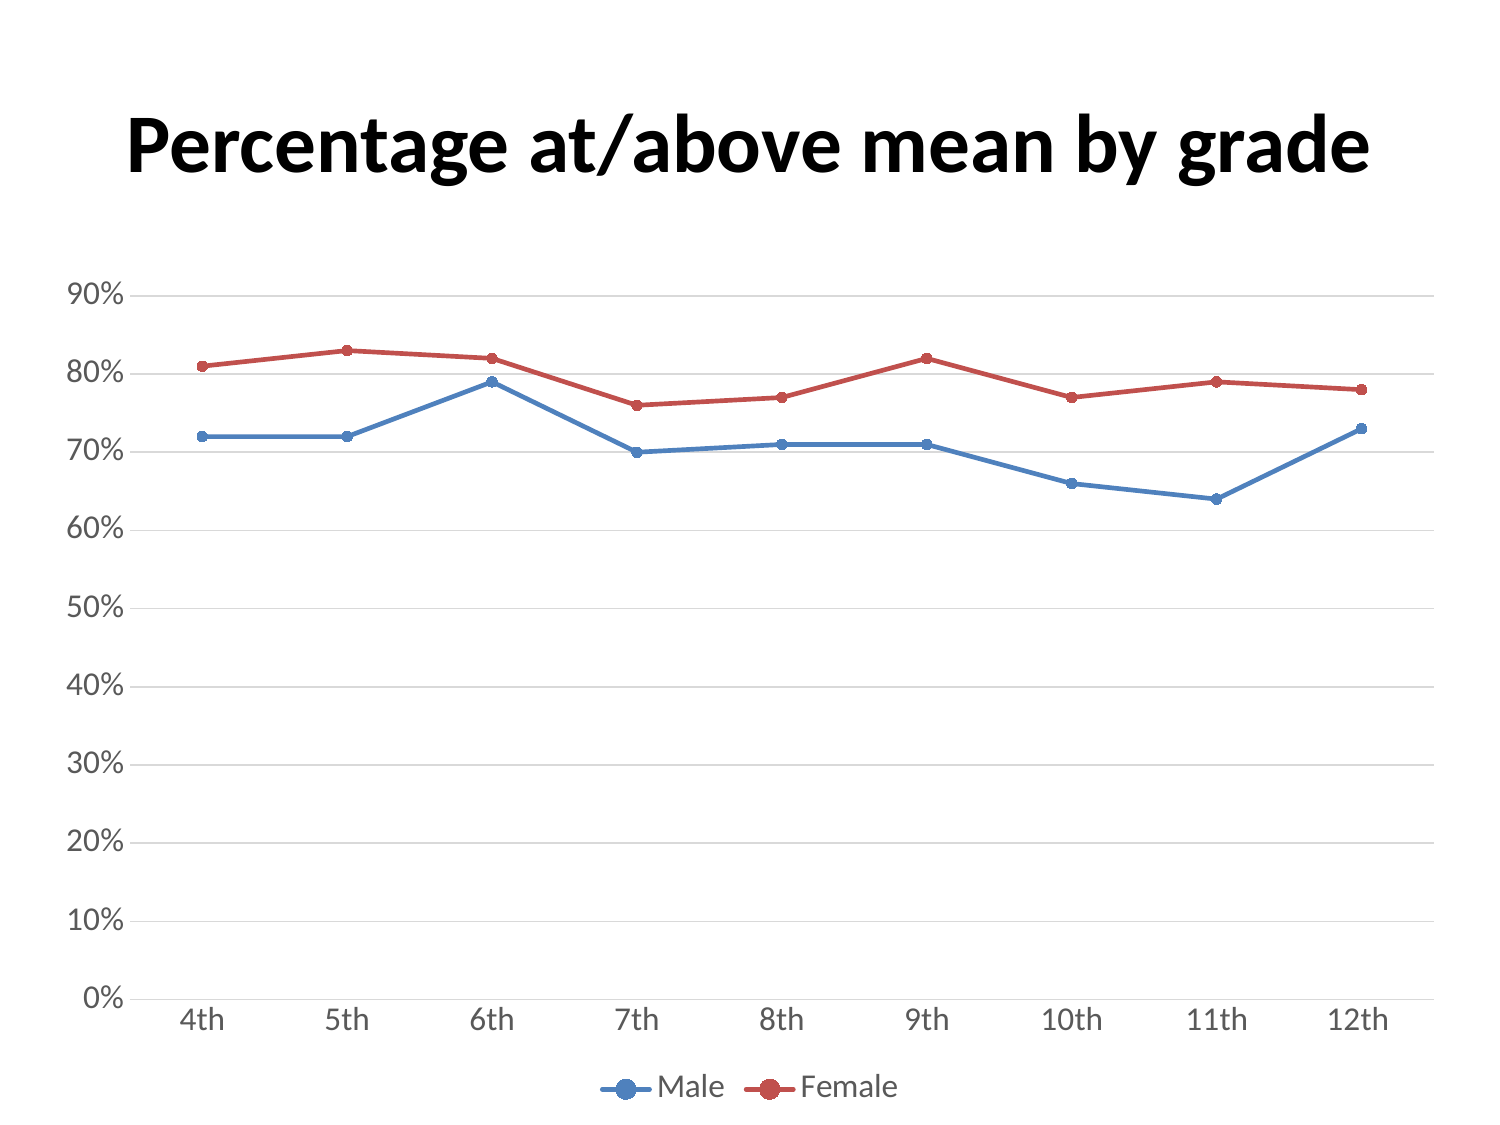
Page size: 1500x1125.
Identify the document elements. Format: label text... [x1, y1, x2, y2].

chart [37, 262, 1463, 1113]
title Percentage at/above mean by grade [75, 45, 1425, 233]
